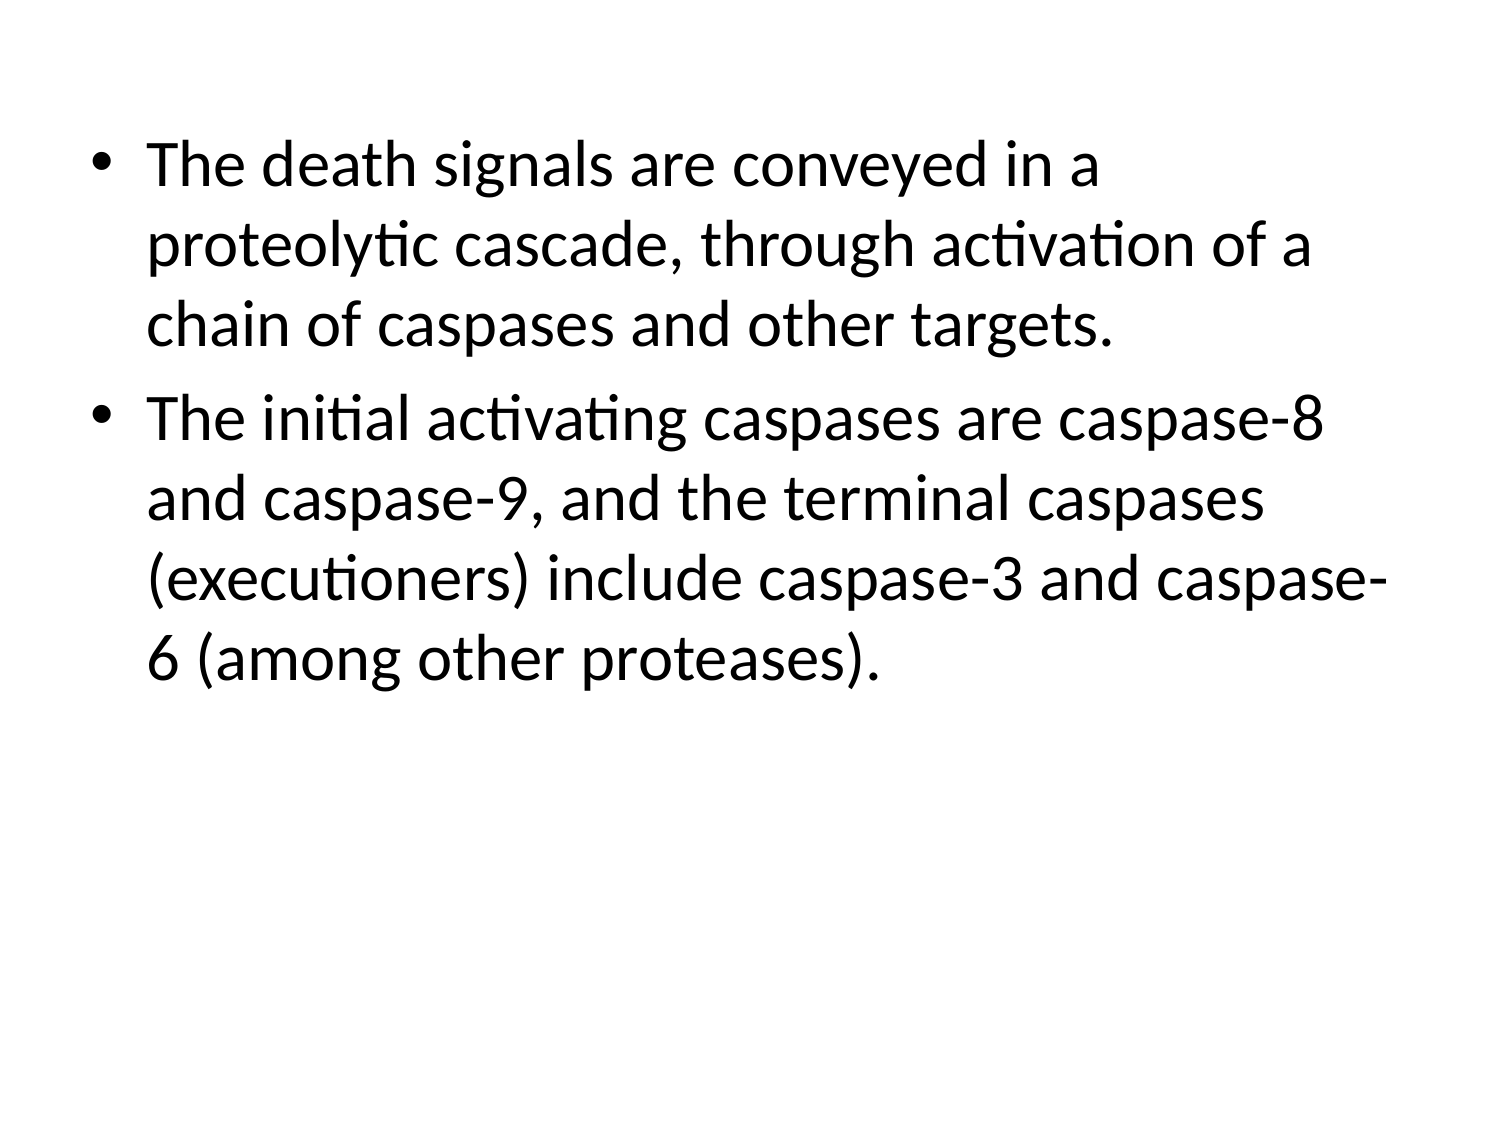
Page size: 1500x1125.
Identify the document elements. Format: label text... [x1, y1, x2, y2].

list The death signals are conveyed in a proteolytic cascade, through activation of a chain of caspases and other targets. The initial activating caspases are caspase-8 and caspase-9, and the terminal caspases (executioners) include caspase-3 and caspase-6 (among other proteases). [75, 112, 1425, 1005]
